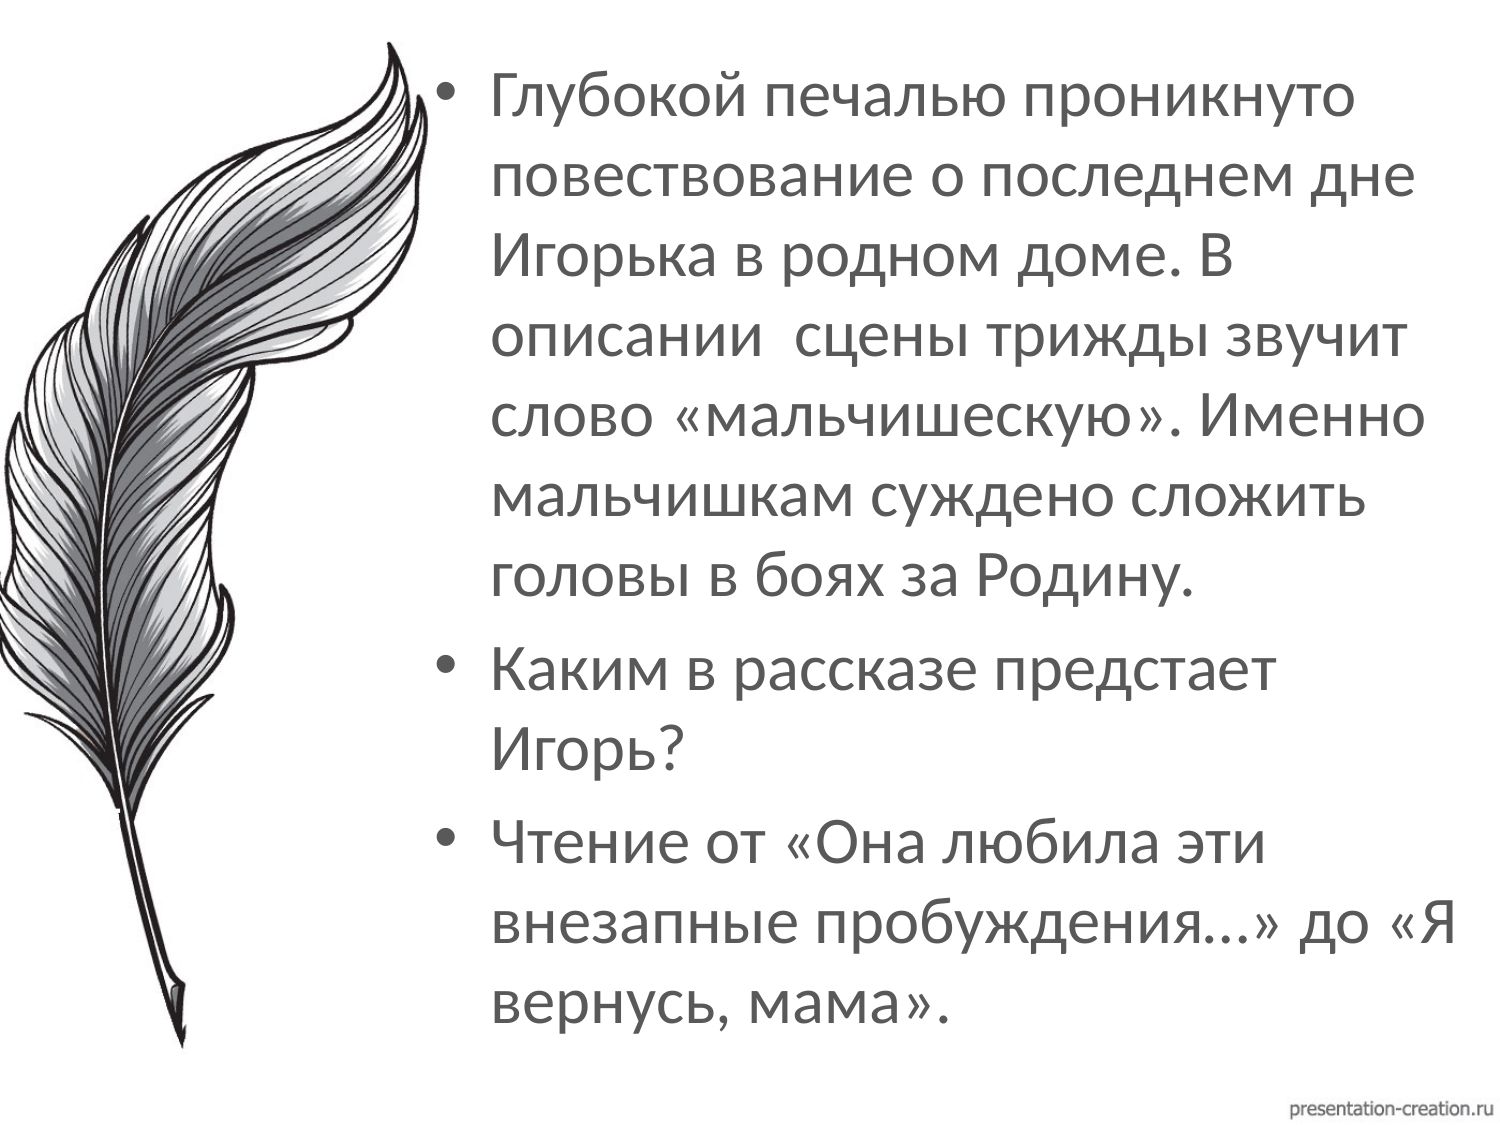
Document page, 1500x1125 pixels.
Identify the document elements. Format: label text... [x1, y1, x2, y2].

picture [0, 0, 1500, 1125]
list Глубокой печалью проникнуто повествование о последнем дне Игорька в родном доме. В описании сцены трижды звучит слово «мальчишескую». Именно мальчишкам суждено сложить головы в боях за Родину. Каким в рассказе предстает Игорь? Чтение от «Она любила эти внезапные пробуждения…» до «Я вернусь, мама». [419, 42, 1483, 1083]
